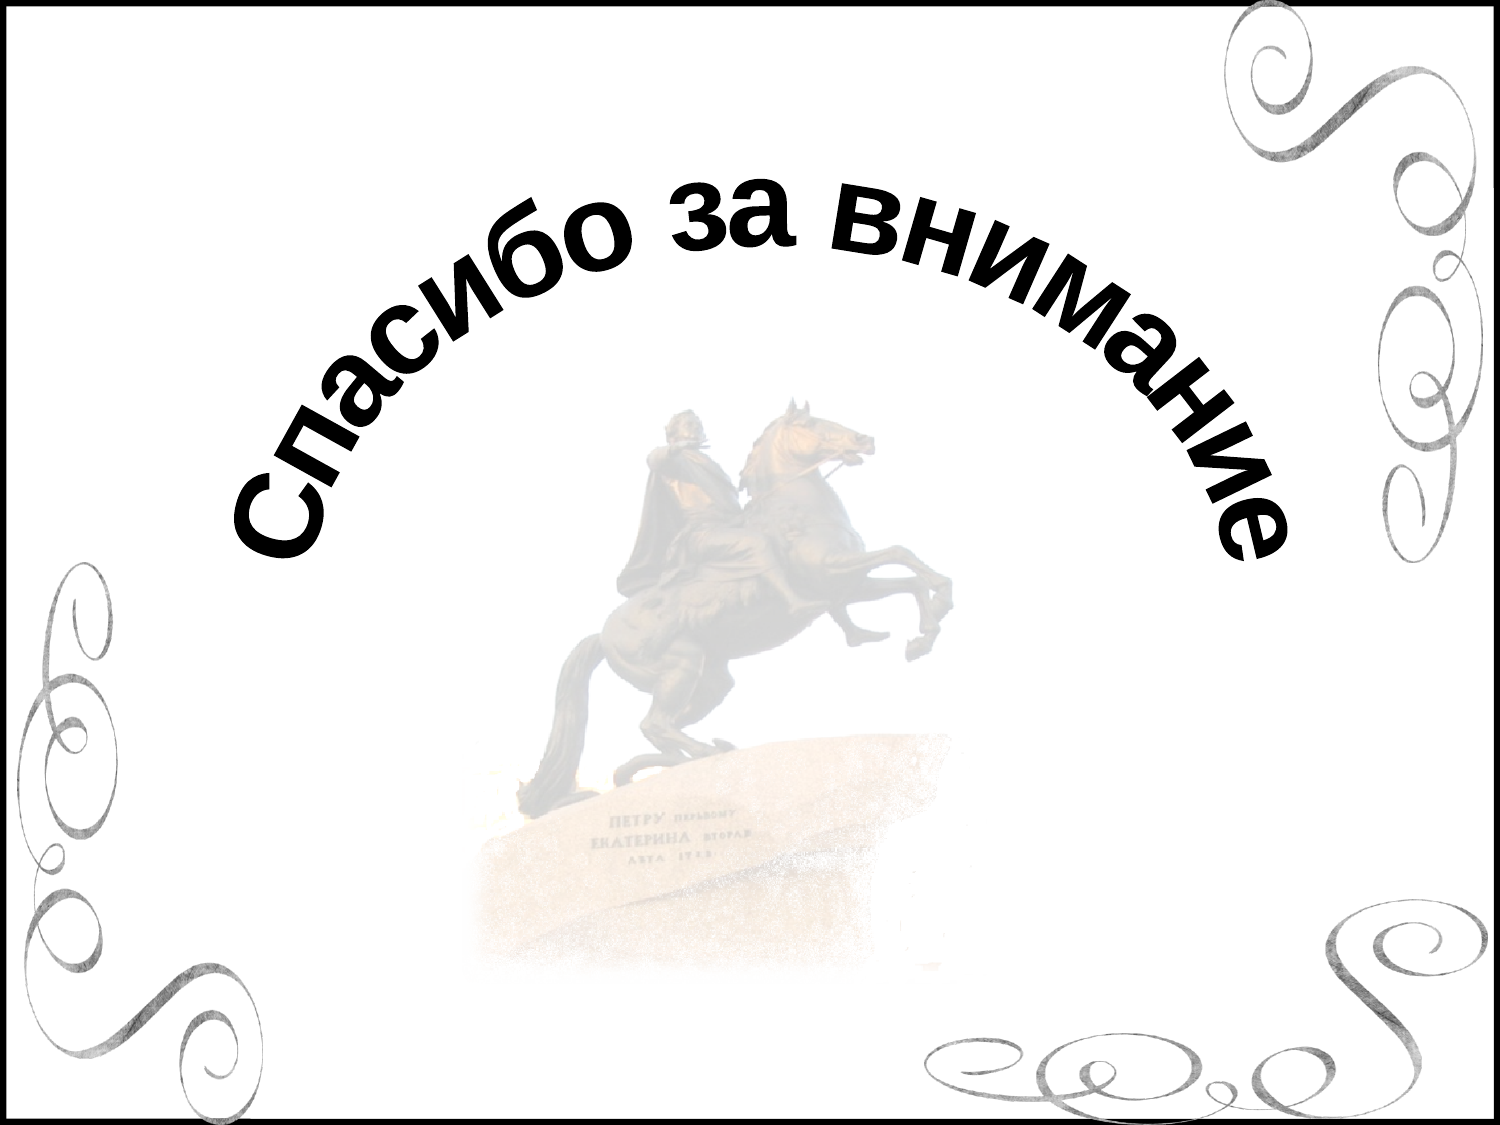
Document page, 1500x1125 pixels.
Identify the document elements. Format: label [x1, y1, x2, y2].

text_box [16, 0, 1488, 1125]
